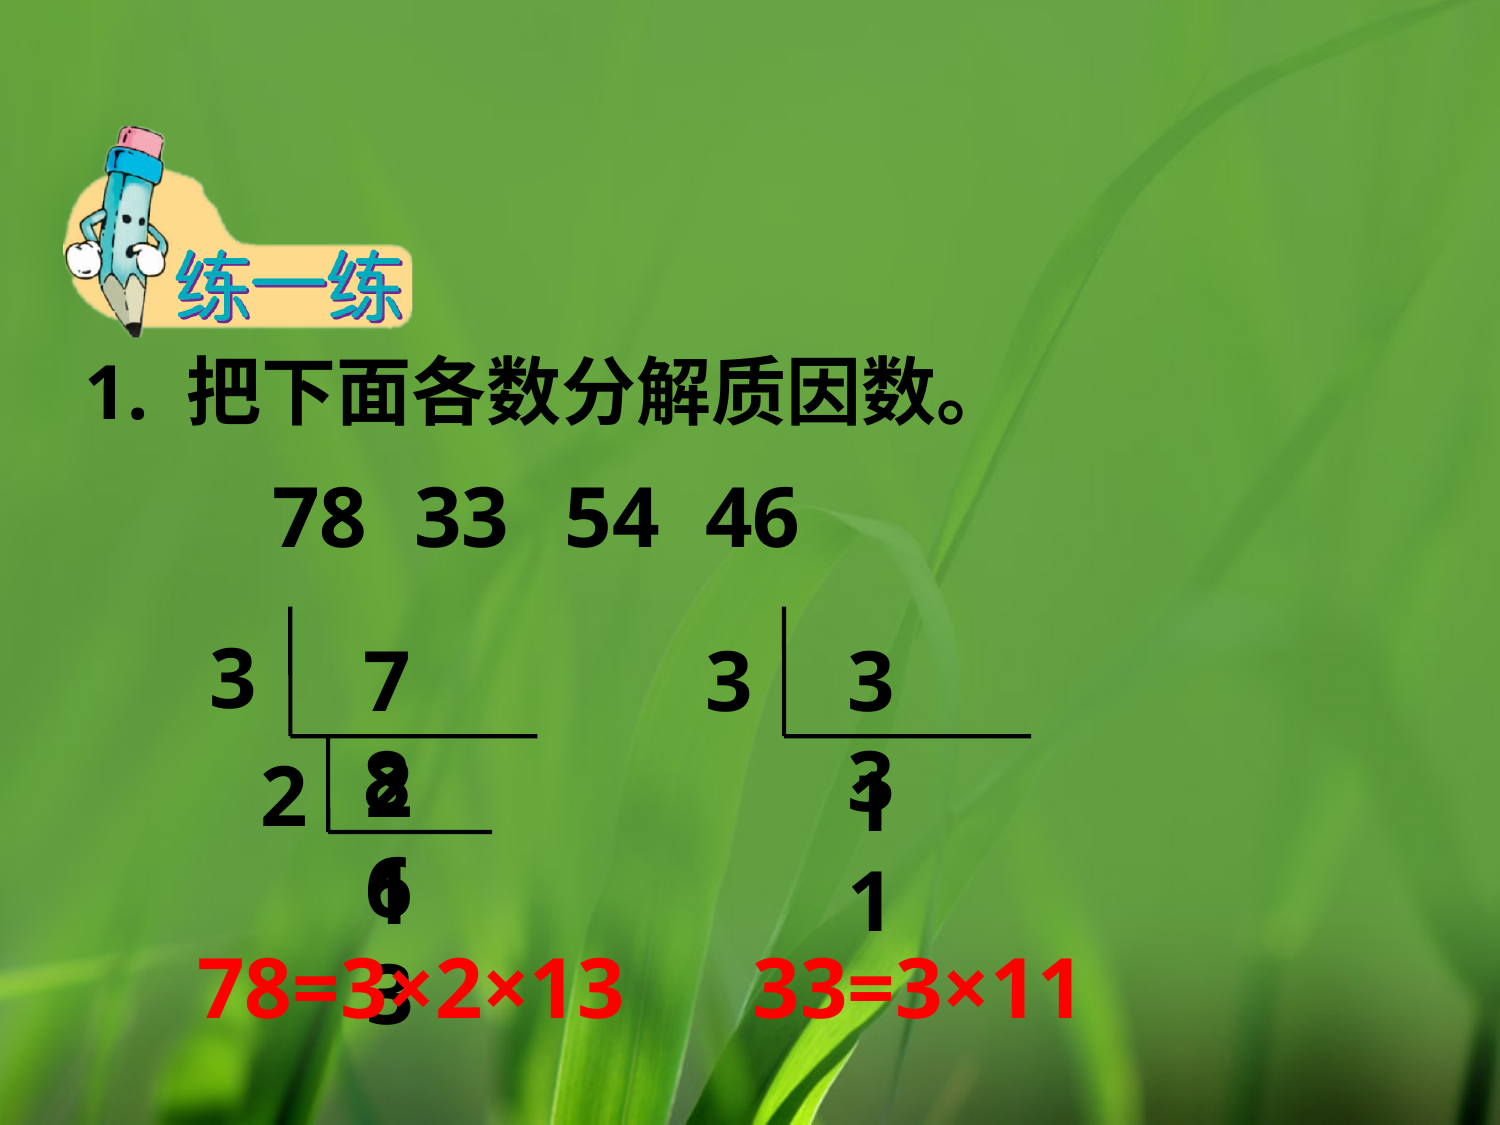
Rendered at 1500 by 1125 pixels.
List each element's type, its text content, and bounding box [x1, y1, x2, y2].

text_box 1 3 [351, 1043, 494, 1049]
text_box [783, 606, 1032, 737]
text_box 1 3 [351, 837, 494, 927]
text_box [257, 456, 833, 573]
text_box 3 [691, 620, 778, 736]
picture [0, 0, 1500, 1125]
text_box 78=3×2×13 [183, 927, 703, 1043]
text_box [327, 737, 493, 833]
text_box 3 [194, 617, 285, 733]
text_box 1 1 [832, 745, 975, 927]
text_box 1. 把下面各数分解质因数。 [70, 337, 1207, 443]
text_box 33=3×11 [737, 927, 1258, 1043]
text_box 2 [246, 735, 351, 851]
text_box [290, 606, 538, 737]
